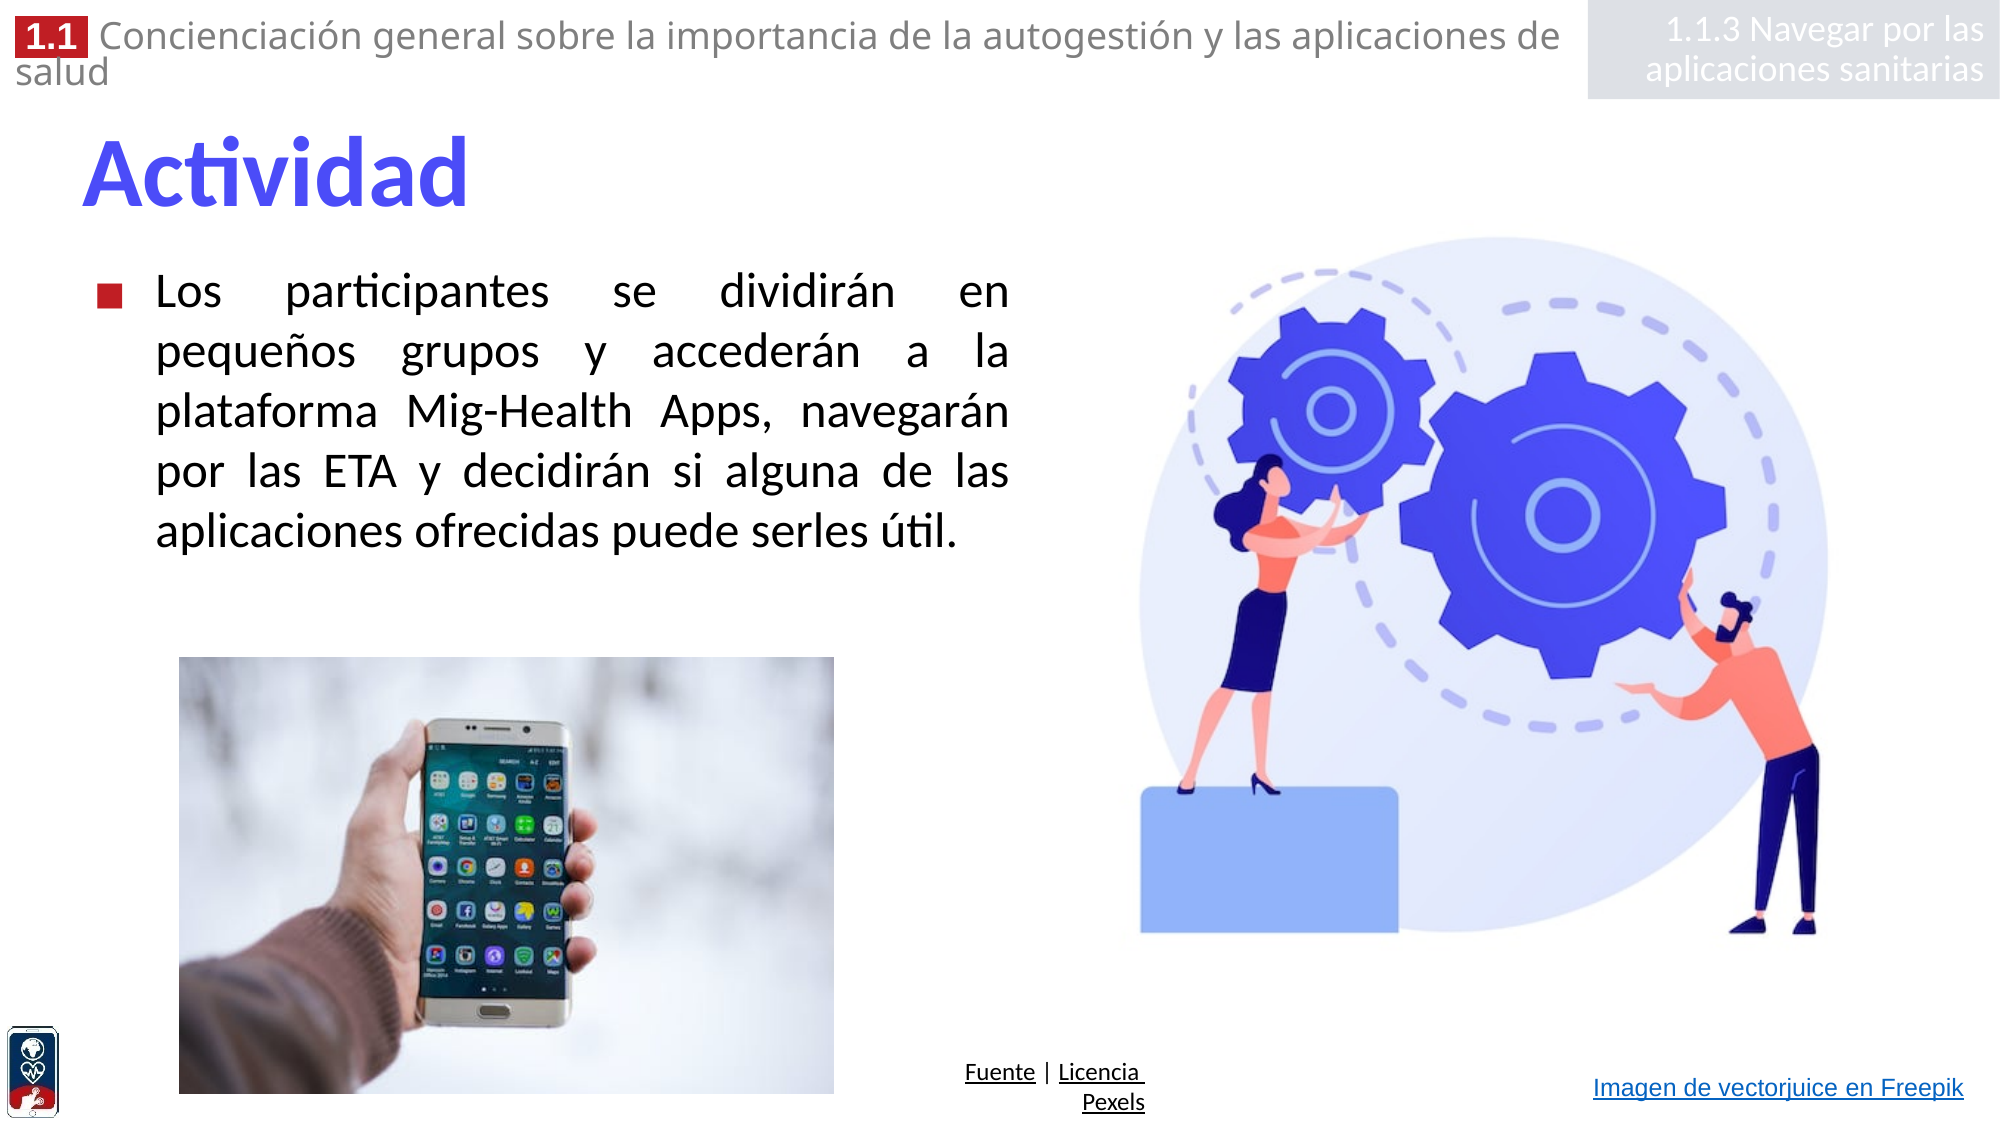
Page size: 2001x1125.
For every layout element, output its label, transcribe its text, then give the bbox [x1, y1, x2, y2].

picture [7, 1026, 59, 1118]
picture [1025, 124, 1949, 1049]
text_box 1.1.3 Navegar por las aplicaciones sanitarias [1587, 0, 2000, 100]
text_box Fuente | Licencia Pexels [890, 1047, 1161, 1123]
picture [179, 657, 835, 1094]
title Actividad [67, 124, 1024, 225]
list Los participantes se dividirán en pequeños grupos y accederán a la plataforma Mig-Health Apps, navegarán por las ETA y decidirán si alguna de las aplicaciones ofrecidas puede serles útil. [65, 249, 1020, 1049]
text_box Imagen de vectorjuice en Freepik [1448, 1064, 1979, 1110]
